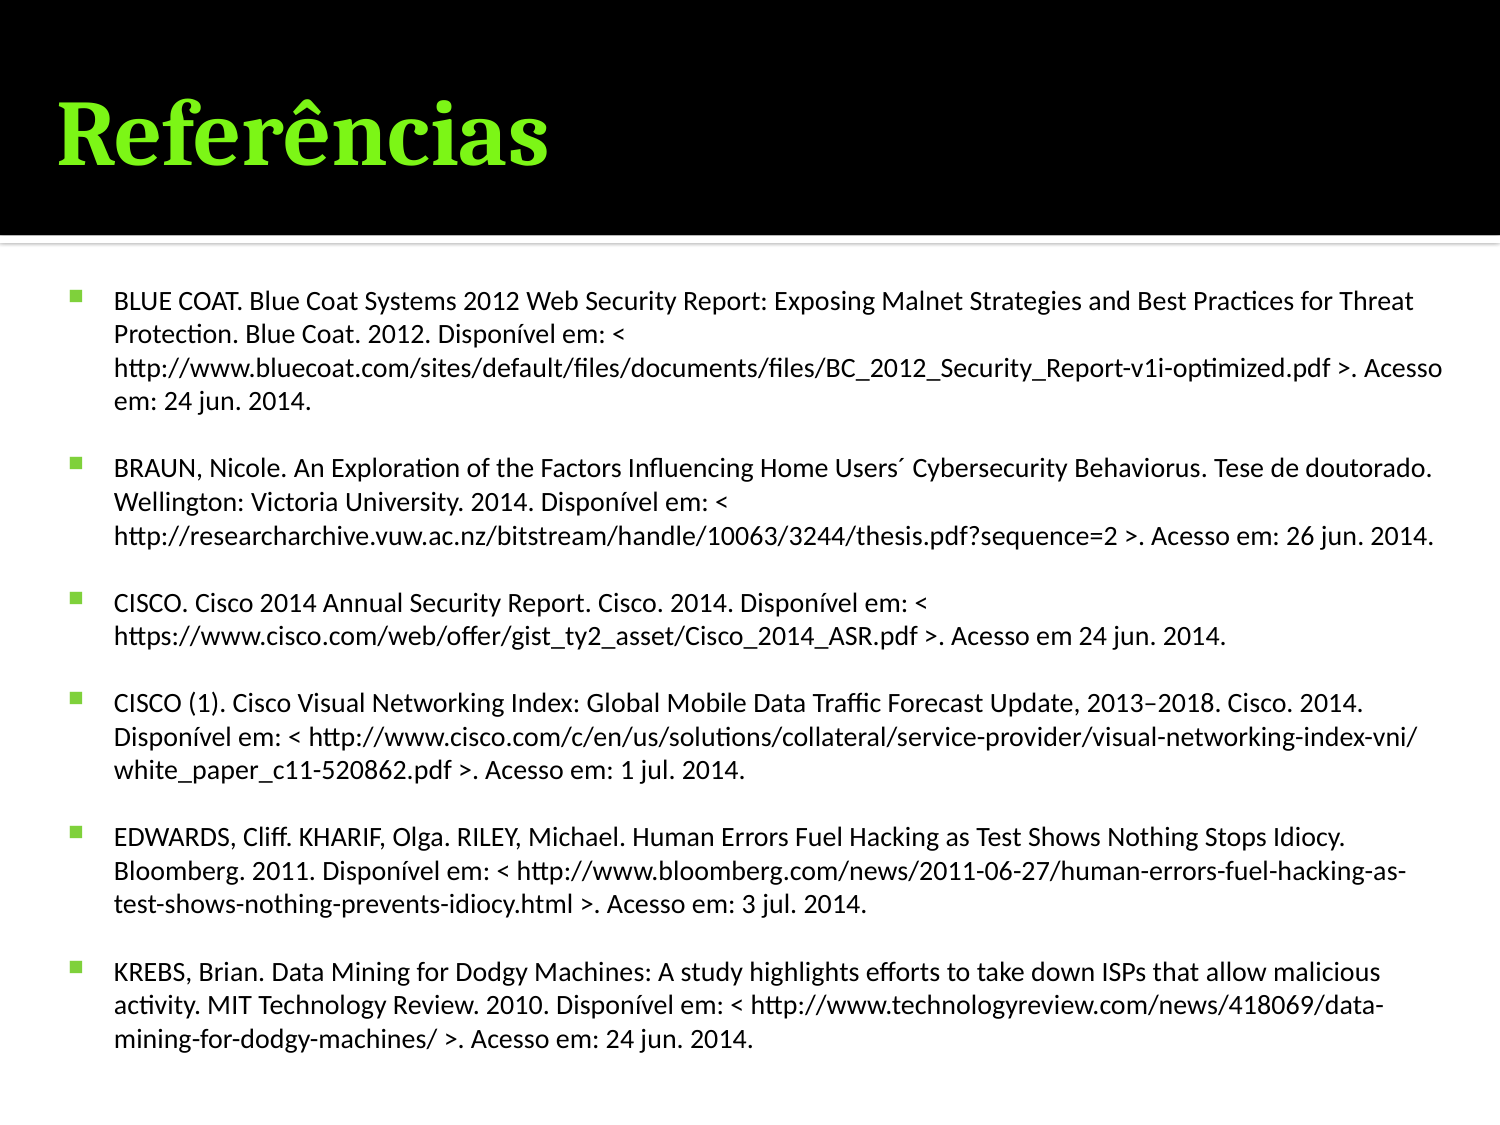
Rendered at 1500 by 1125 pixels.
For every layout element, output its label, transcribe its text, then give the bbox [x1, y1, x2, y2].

list BLUE COAT. Blue Coat Systems 2012 Web Security Report: Exposing Malnet Strategies and Best Practices for Threat Protection. Blue Coat. 2012. Disponível em: < http://www.bluecoat.com/sites/default/files/documents/files/BC_2012_Security_Report-v1i-optimized.pdf >. Acesso em: 24 jun. 2014. BRAUN, Nicole. An Exploration of the Factors Influencing Home Users´ Cybersecurity Behaviorus. Tese de doutorado. Wellington: Victoria University. 2014. Disponível em: < http://researcharchive.vuw.ac.nz/bitstream/handle/10063/3244/thesis.pdf?sequence=2 >. Acesso em: 26 jun. 2014. CISCO. Cisco 2014 Annual Security Report. Cisco. 2014. Disponível em: < https://www.cisco.com/web/offer/gist_ty2_asset/Cisco_2014_ASR.pdf >. Acesso em 24 jun. 2014. CISCO (1). Cisco Visual Networking Index: Global Mobile Data Traffic Forecast Update, 2013–2018. Cisco. 2014. Disponível em: < http://www.cisco.com/c/en/us/solutions/collateral/service-provider/visual-networking-index-vni/white_paper_c11-520862.pdf >. Acesso em: 1 jul. 2014. EDWARDS, Cliff. KHARIF, Olga. RILEY, Michael. Human Errors Fuel Hacking as Test Shows Nothing Stops Idiocy. Bloomberg. 2011. Disponível em: < http://www.bloomberg.com/news/2011-06-27/human-errors-fuel-hacking-as-test-shows-nothing-prevents-idiocy.html >. Acesso em: 3 jul. 2014. KREBS, Brian. Data Mining for Dodgy Machines: A study highlights efforts to take down ISPs that allow malicious activity. MIT Technology Review. 2010. Disponível em: < http://www.technologyreview.com/news/418069/data-mining-for-dodgy-machines/ >. Acesso em: 24 jun. 2014. [41, 267, 1459, 1094]
title Referências [41, 25, 1459, 231]
